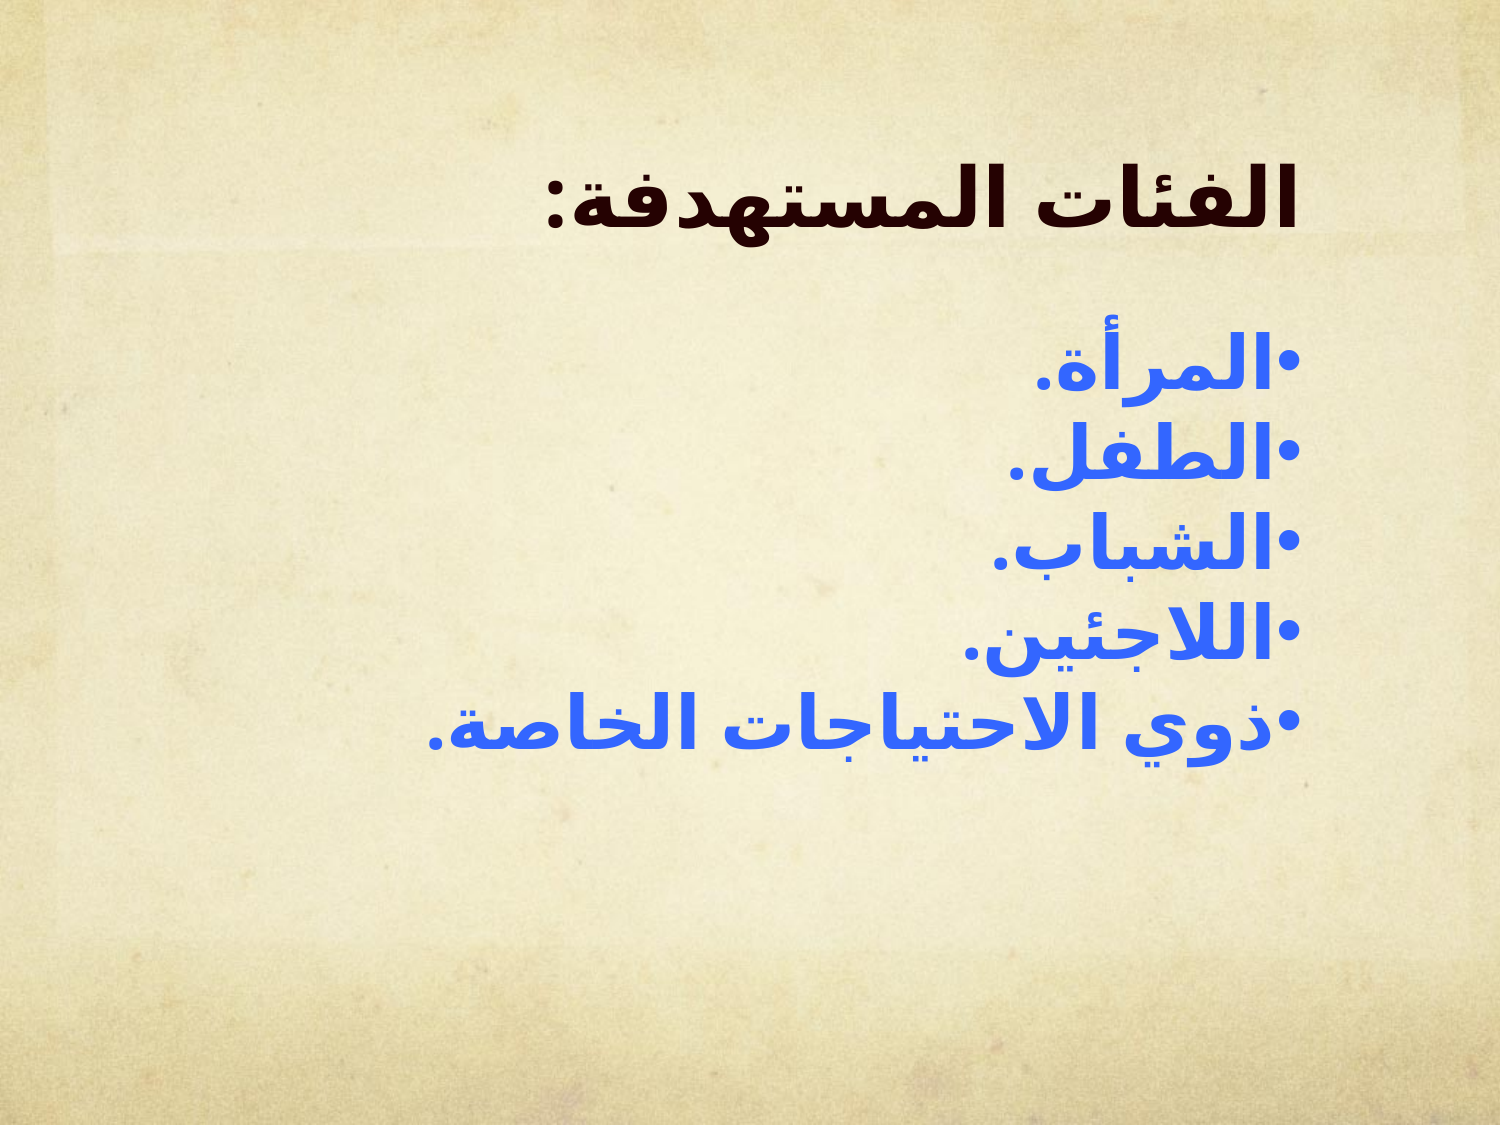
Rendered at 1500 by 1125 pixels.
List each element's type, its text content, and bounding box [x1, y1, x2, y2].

picture [0, 0, 1500, 1125]
text_box الفئات المستهدفة: المرأة. الطفل. الشباب. اللاجئين. ذوي الاحتياجات الخاصة. [230, 137, 1317, 772]
